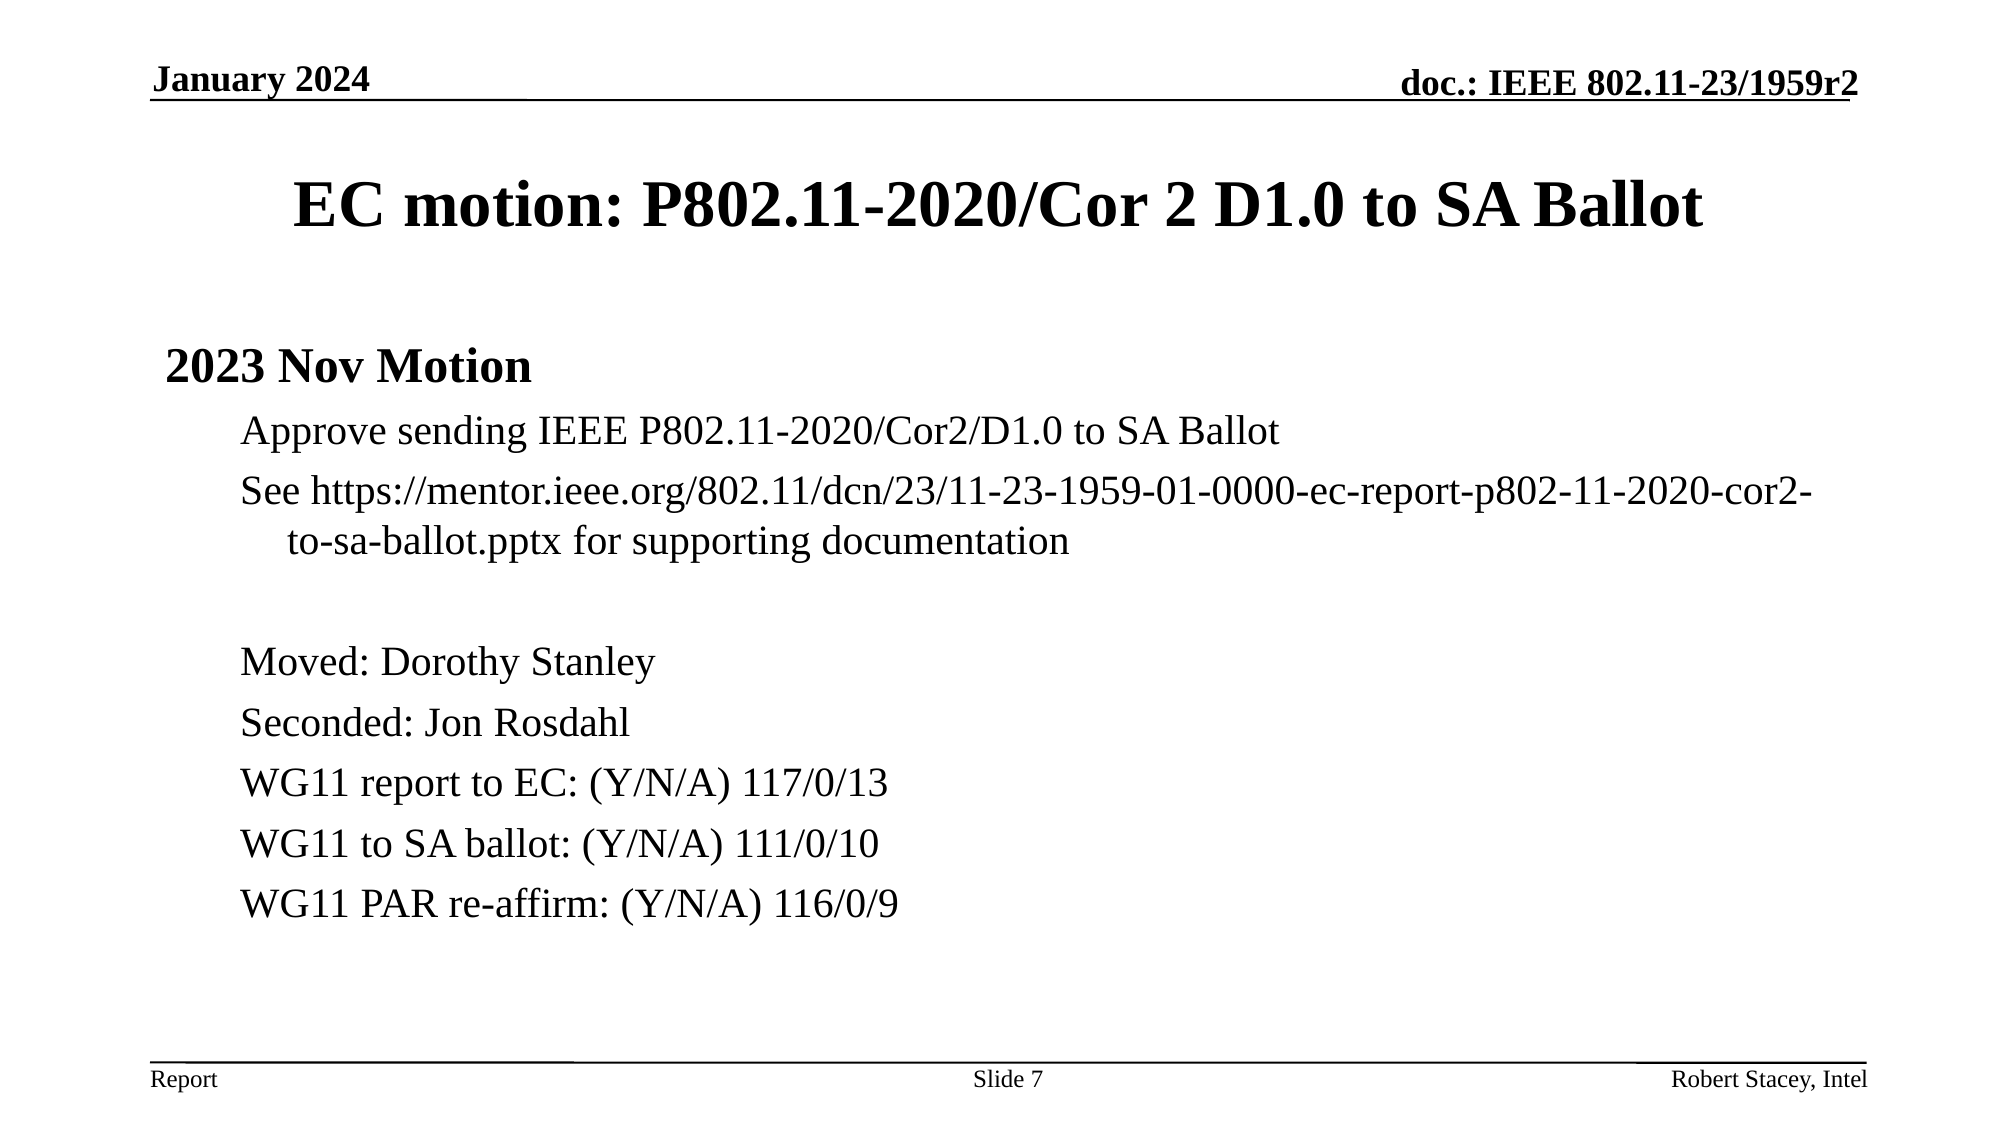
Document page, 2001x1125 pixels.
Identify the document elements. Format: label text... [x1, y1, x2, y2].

title EC motion: P802.11-2020/Cor 2 D1.0 to SA Ballot [149, 112, 1850, 288]
footer Robert Stacey, Intel [1171, 1061, 1869, 1093]
slide_number Slide 7 [950, 1061, 1067, 1123]
list 2023 Nov Motion Approve sending IEEE P802.11-2020/Cor2/D1.0 to SA Ballot See https://mentor.ieee.org/802.11/dcn/23/11-23-1959-01-0000-ec-report-p802-11-2020-cor2-to-sa-ballot.pptx for supporting documentation Moved: Dorothy Stanley Seconded: Jon Rosdahl WG11 report to EC: (Y/N/A) 117/0/13 WG11 to SA ballot: (Y/N/A) 111/0/10 WG11 PAR re-affirm: (Y/N/A) 116/0/9 [149, 324, 1850, 1000]
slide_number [152, 54, 563, 100]
